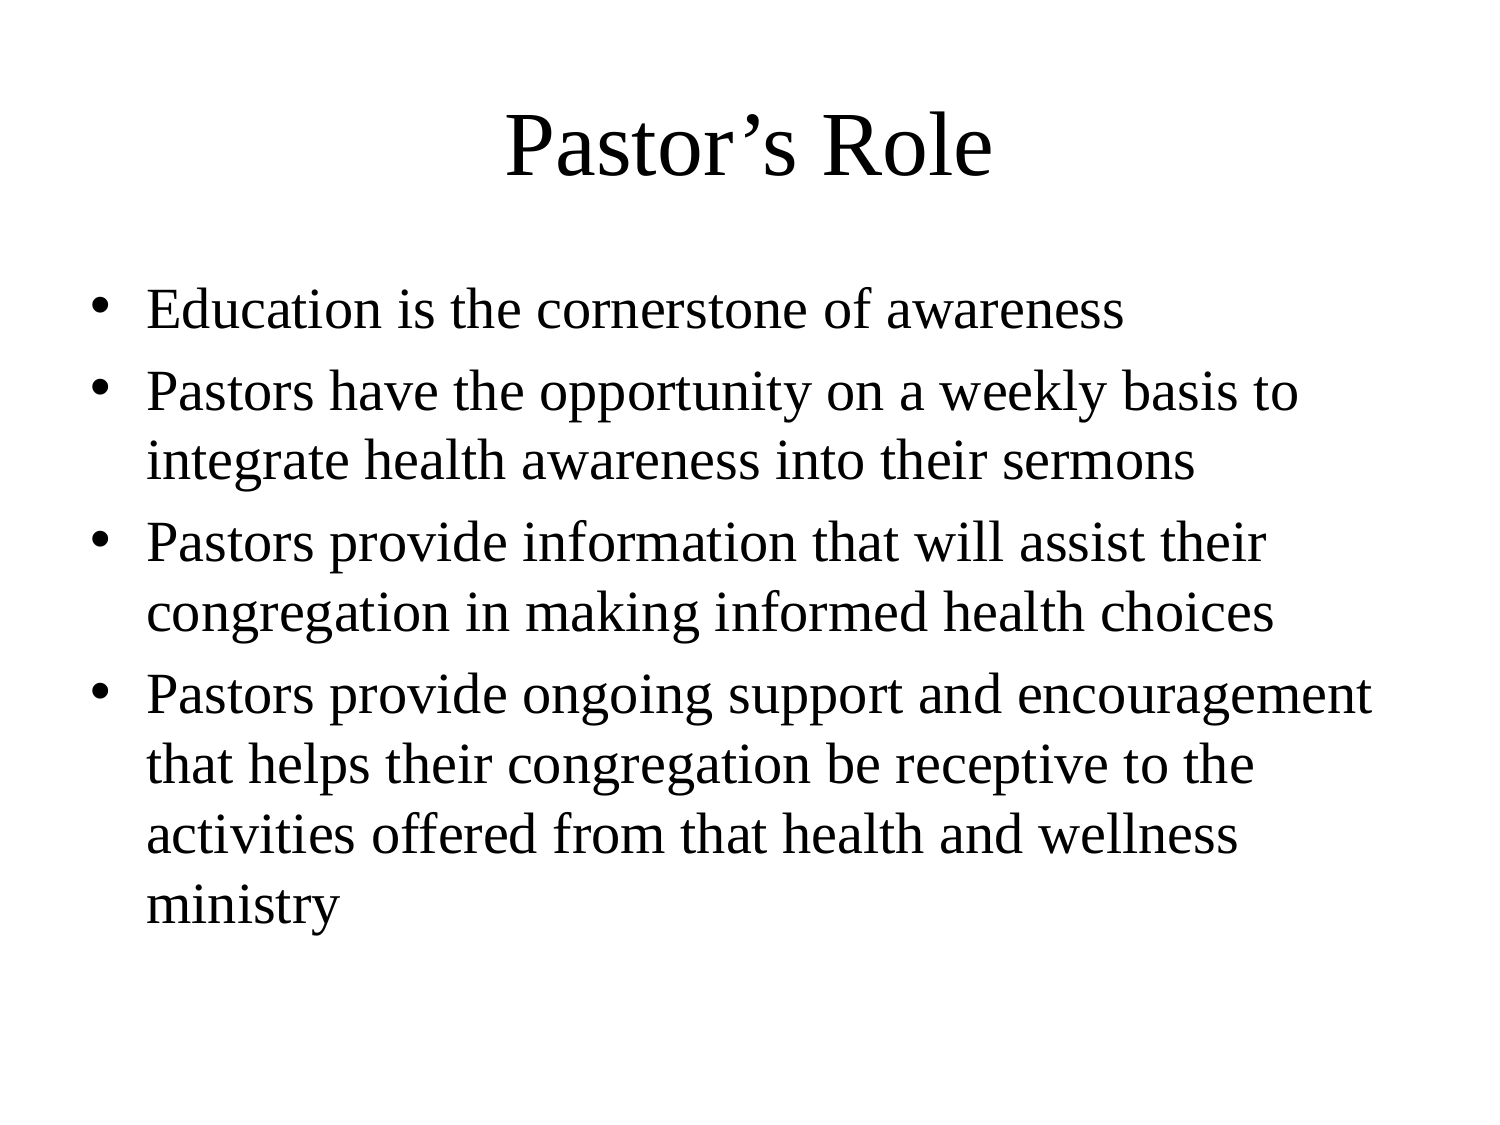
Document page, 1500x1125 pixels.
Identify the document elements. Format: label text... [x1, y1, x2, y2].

list Education is the cornerstone of awareness Pastors have the opportunity on a weekly basis to integrate health awareness into their sermons Pastors provide information that will assist their congregation in making informed health choices Pastors provide ongoing support and encouragement that helps their congregation be receptive to the activities offered from that health and wellness ministry [74, 262, 1426, 1006]
title Pastor’s Role [74, 44, 1426, 233]
